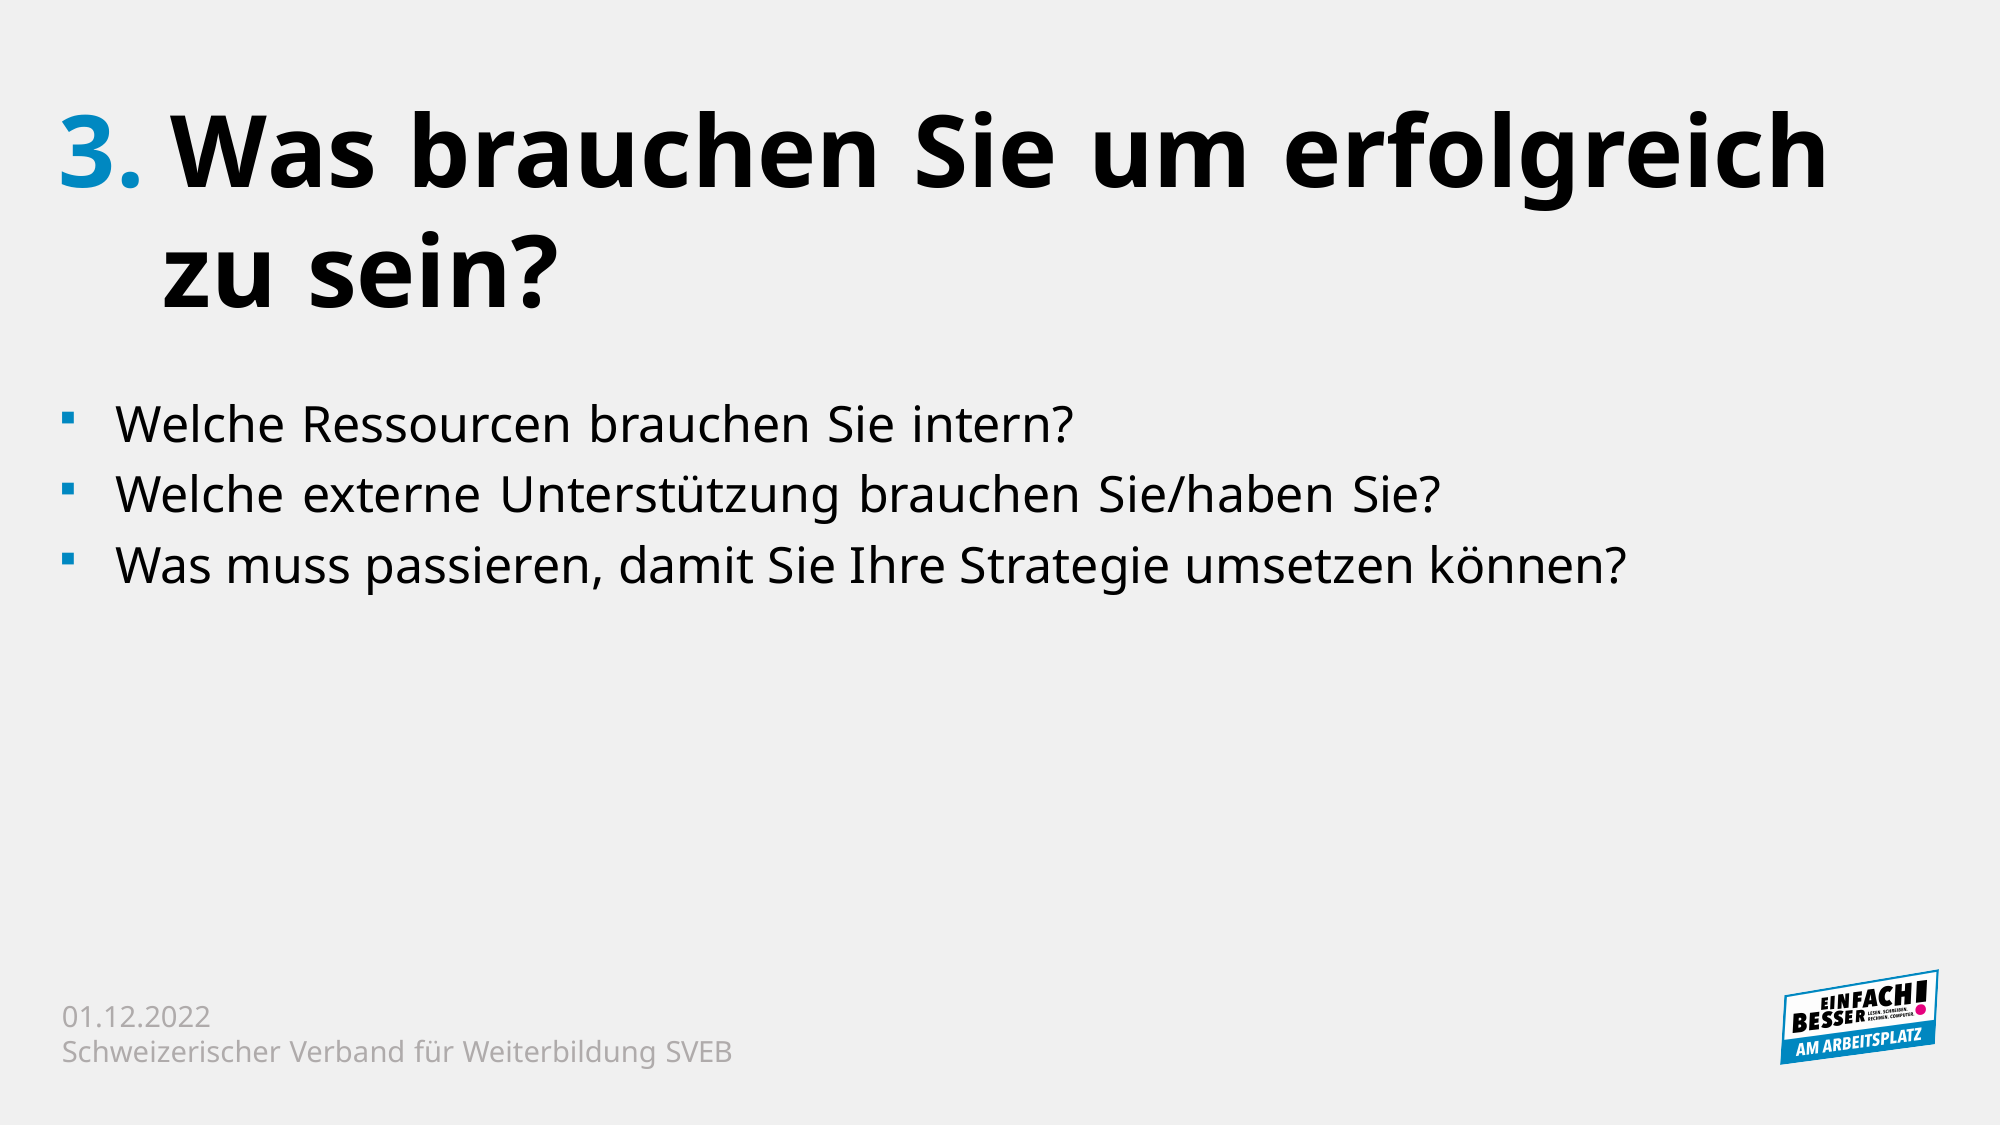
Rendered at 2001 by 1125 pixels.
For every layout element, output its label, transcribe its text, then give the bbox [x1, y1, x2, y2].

picture [1807, 1042, 1818, 1054]
picture [1824, 1040, 1831, 1052]
text_box Welche Ressourcen brauchen Sie intern? Welche externe Unterstützung brauchen Sie/haben Sie? Was muss passieren, damit Sie Ihre Strategie umsetzen können? [43, 391, 1939, 986]
text_box 3. Was brauchen Sie um erfolgreich zu sein? [43, 110, 1923, 304]
picture [1789, 990, 1939, 1065]
picture [1785, 986, 1935, 1039]
picture [1834, 1039, 1841, 1050]
picture [1899, 1030, 1906, 1042]
picture [1797, 1044, 1804, 1055]
picture [1843, 1038, 1850, 1049]
picture [1853, 1036, 1858, 1048]
picture [1866, 1033, 1879, 1046]
picture [1882, 1033, 1888, 1044]
picture [1907, 1028, 1921, 1041]
picture [1891, 1032, 1896, 1043]
picture [1780, 986, 1831, 1048]
